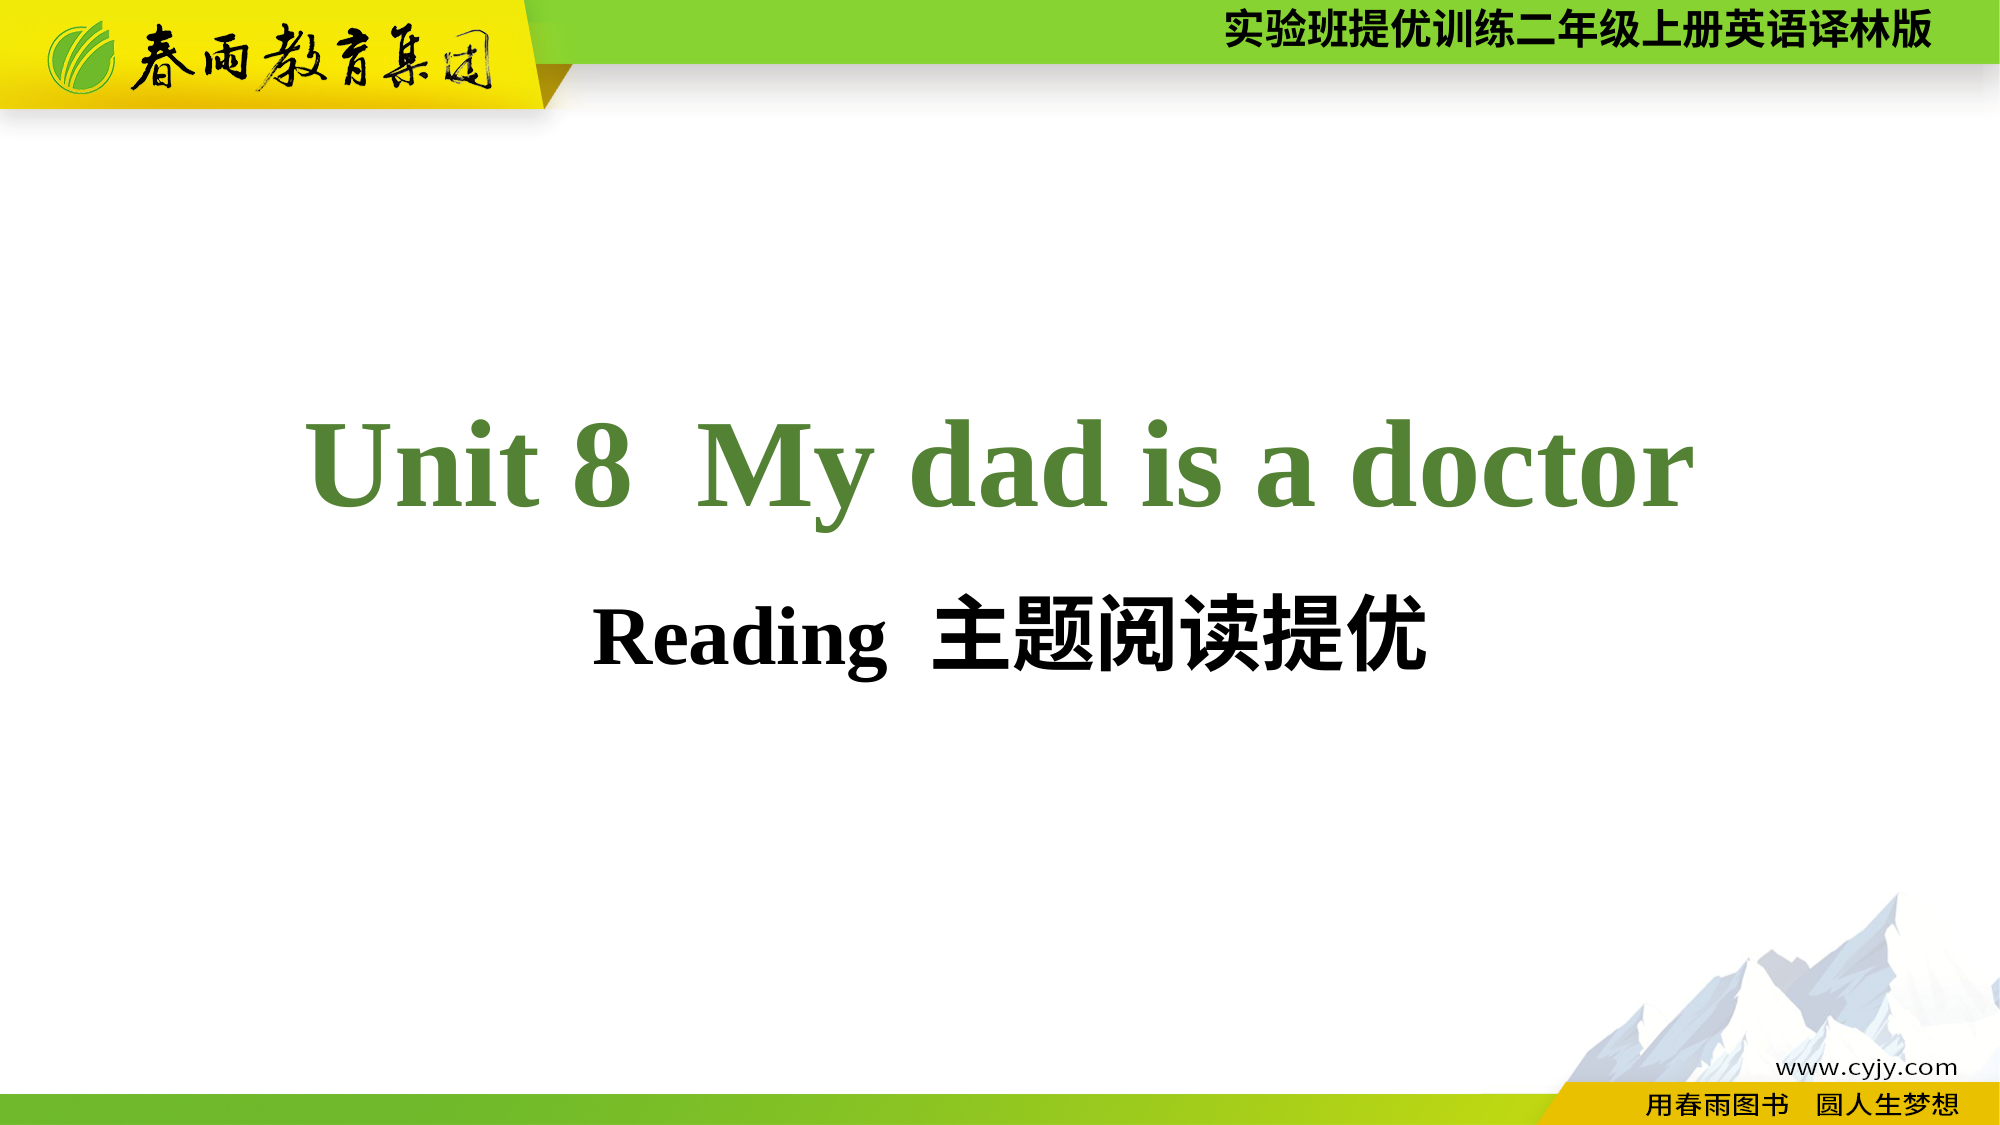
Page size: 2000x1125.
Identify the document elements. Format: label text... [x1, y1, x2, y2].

text_box Unit 8 My dad is a doctor Reading 主题阅读提优 [0, 298, 2000, 689]
picture [0, 689, 2000, 1125]
picture [0, 0, 2000, 298]
